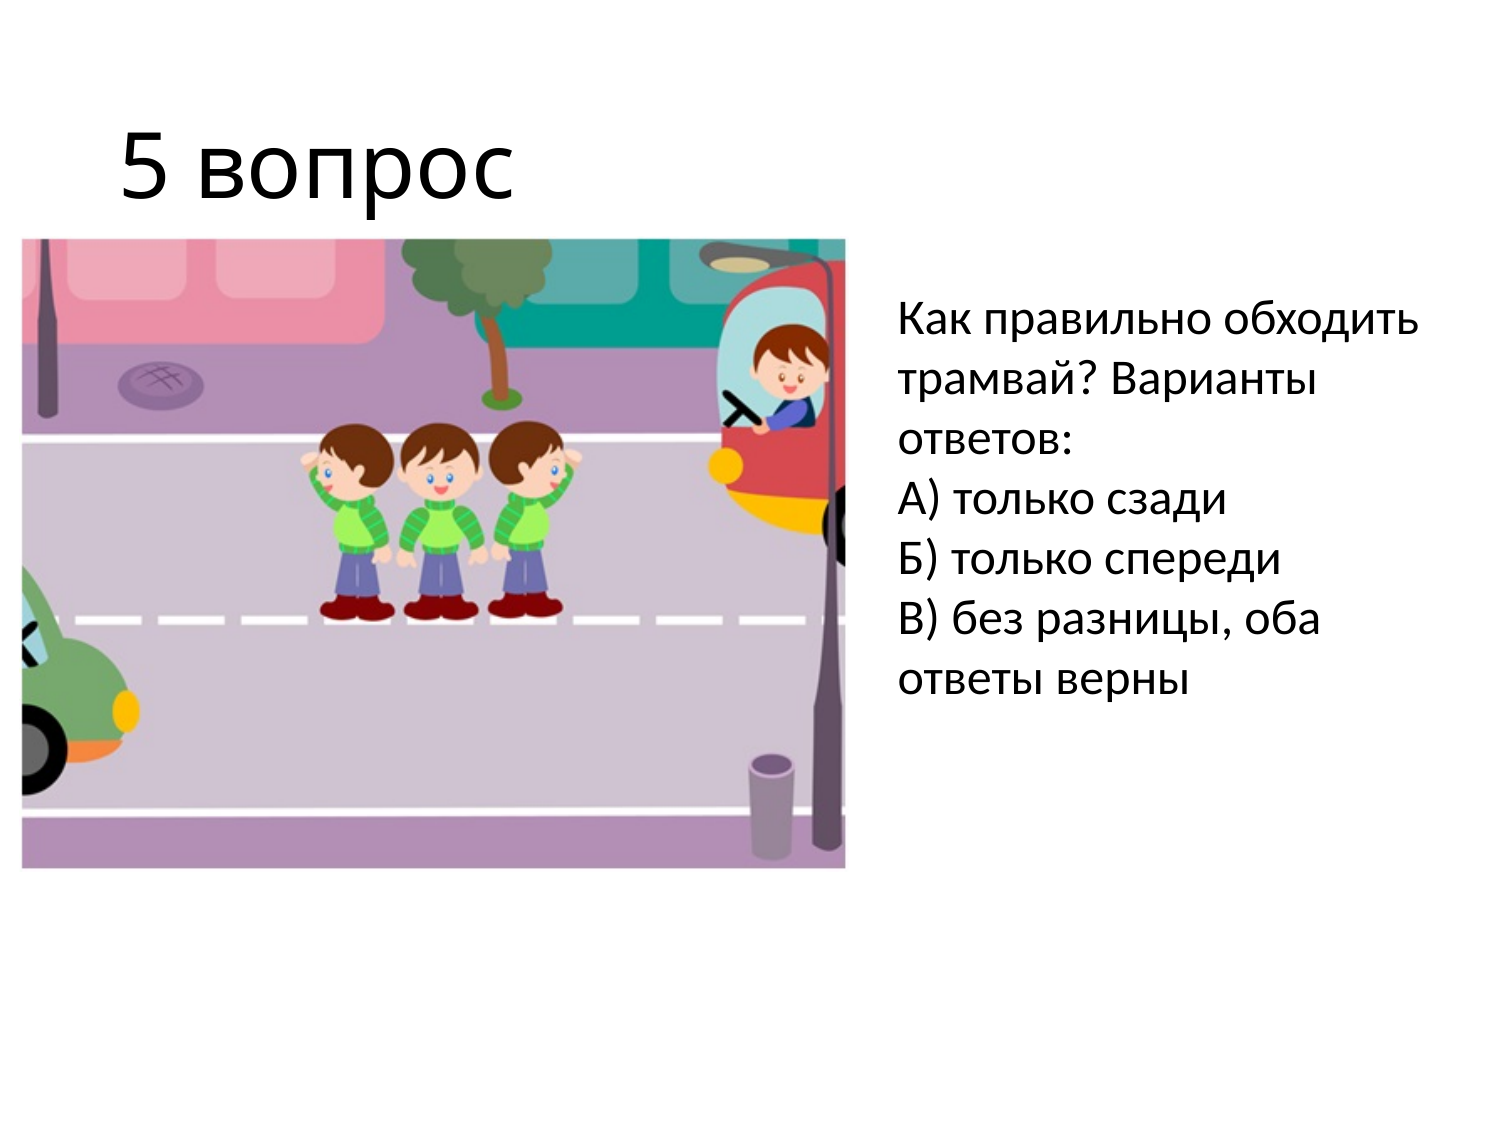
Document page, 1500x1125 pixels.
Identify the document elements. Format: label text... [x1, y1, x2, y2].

text_box Как правильно обходить трамвай? Варианты ответов: А) только сзади Б) только спереди В) без разницы, оба ответы верны [882, 277, 1481, 712]
title 5 вопрос [103, 59, 1397, 278]
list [19, 236, 849, 872]
